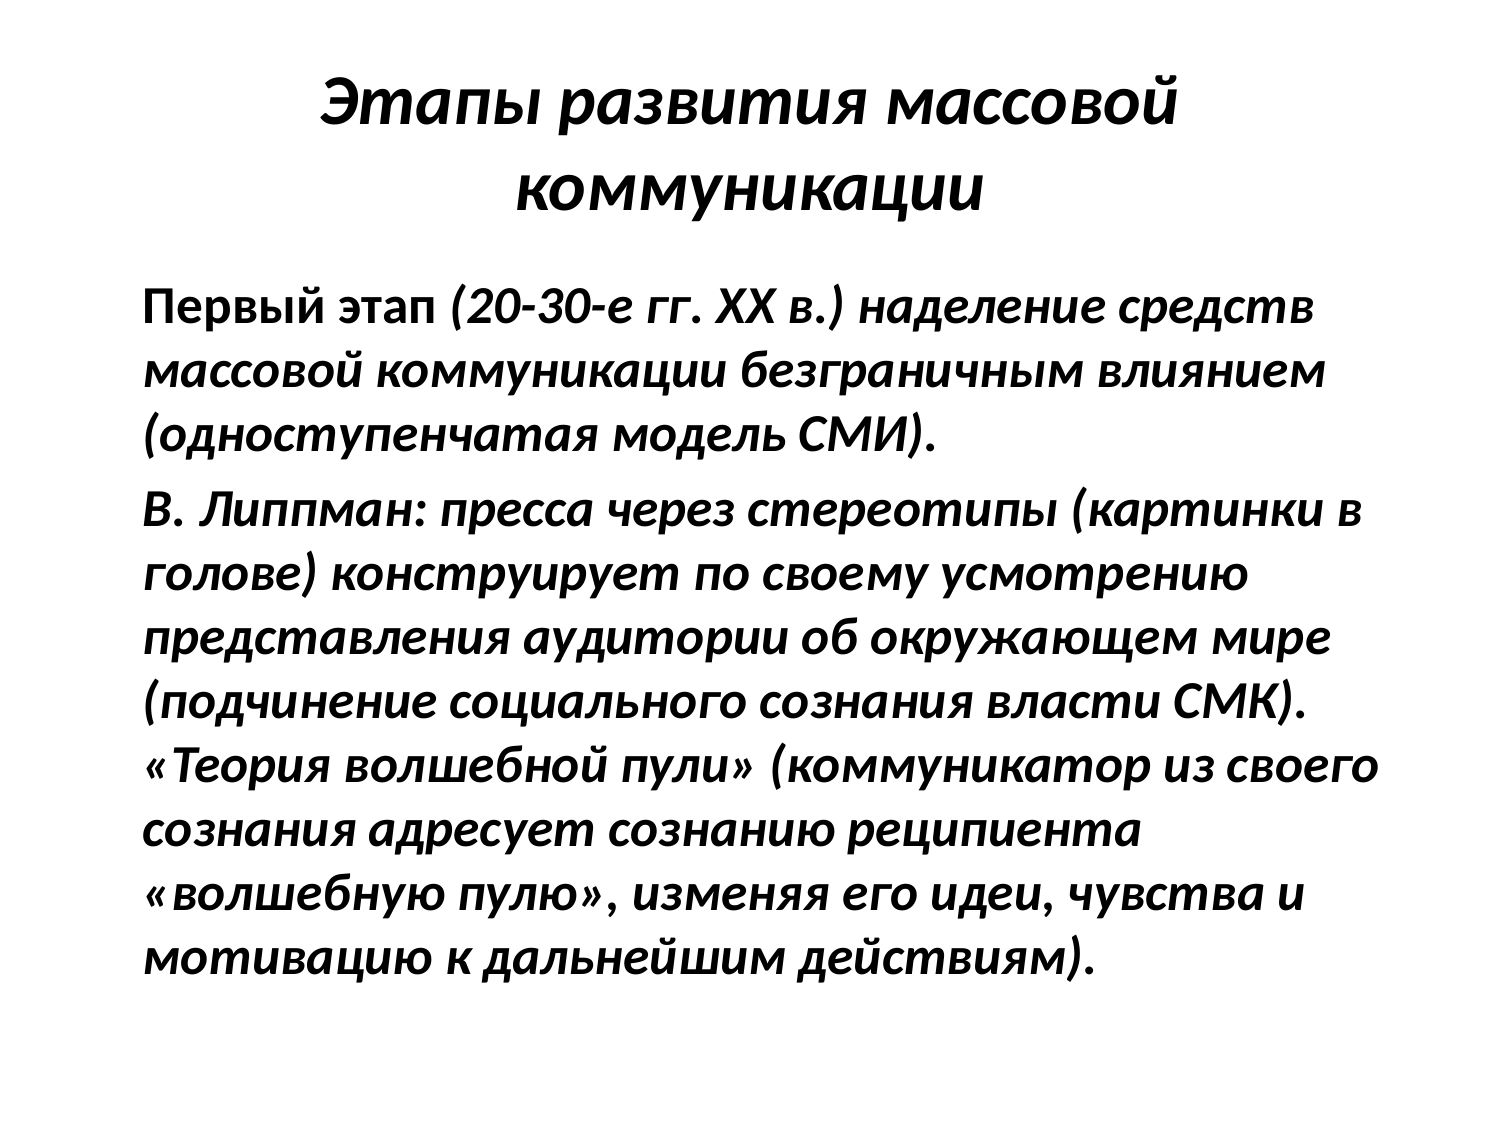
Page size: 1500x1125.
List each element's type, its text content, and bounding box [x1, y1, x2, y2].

title Этапы развития массовой коммуникации [75, 45, 1425, 233]
list Первый этап (20-30-е гг. XX в.) наделение средств массовой коммуникации безграничным влиянием (одноступенчатая модель СМИ). В. Липпман: пресса через стереотипы (картинки в голове) конструирует по своему усмотрению представления аудитории об окружающем мире (подчинение социального сознания власти СМК). «Теория волшебной пули» (коммуникатор из своего сознания адресует сознанию реципиента «волшебную пулю», изменяя его идеи, чувства и мотивацию к дальнейшим действиям). [75, 262, 1425, 1005]
